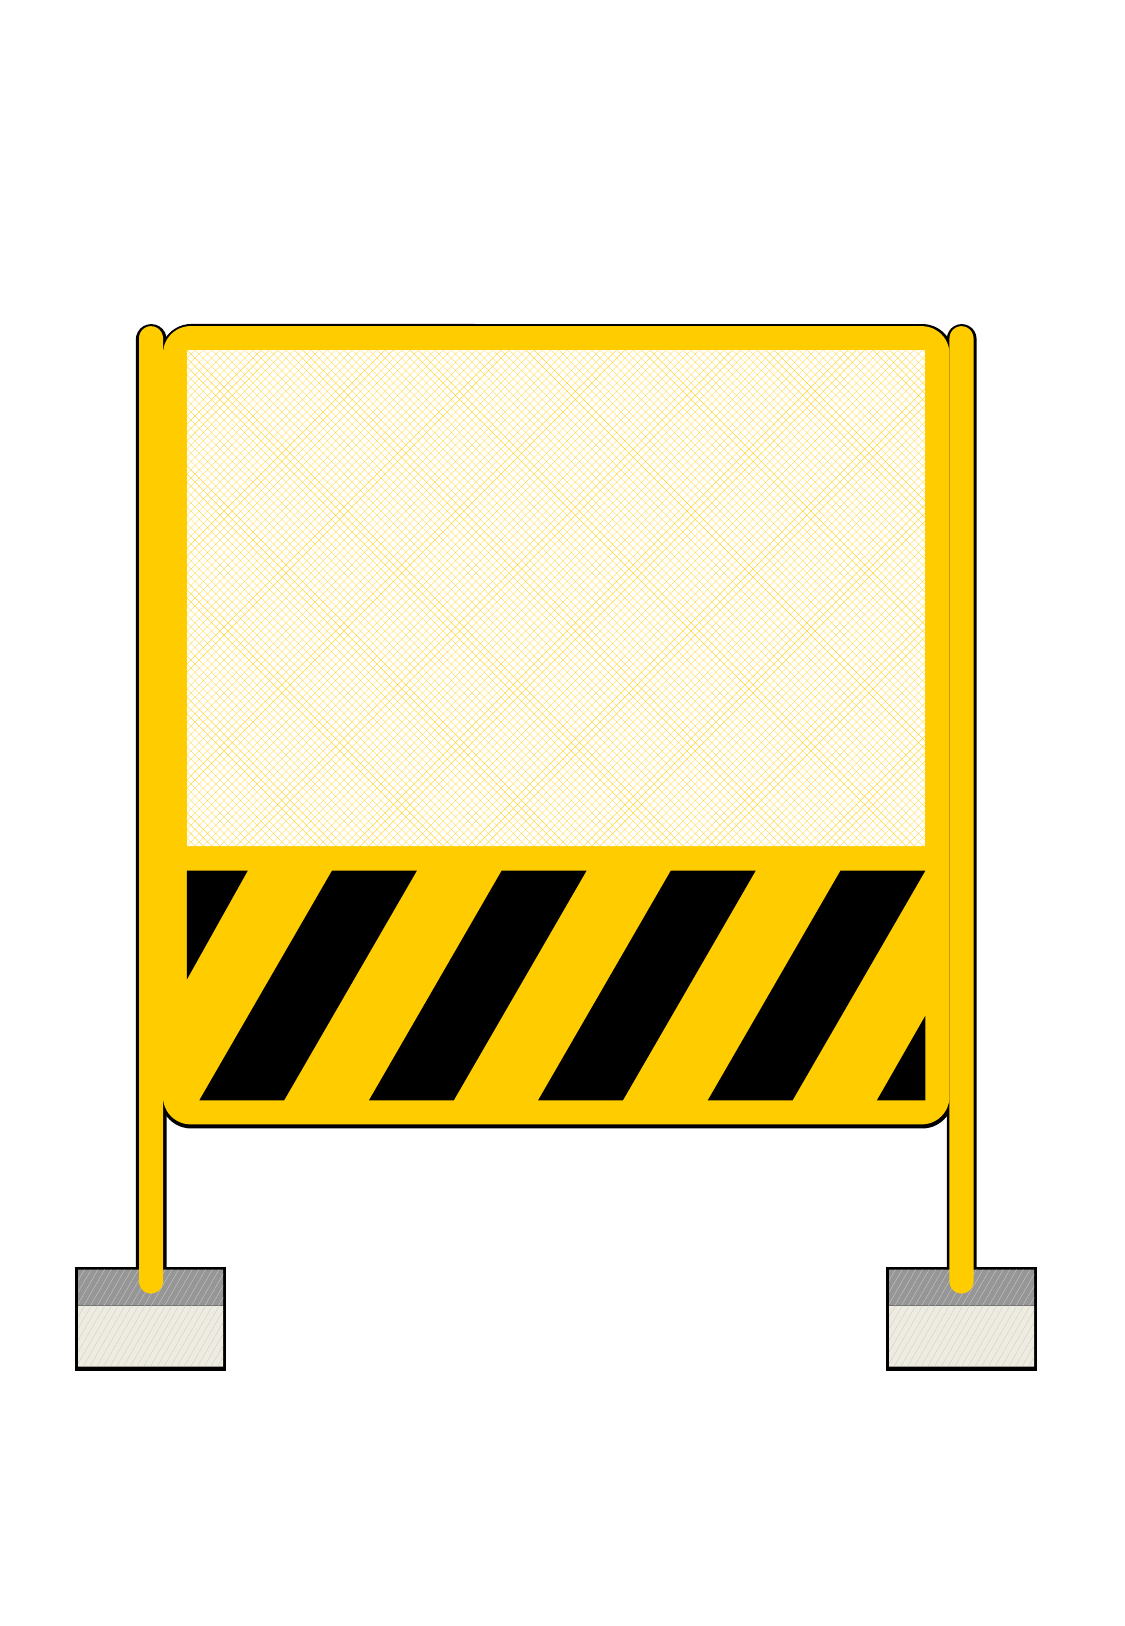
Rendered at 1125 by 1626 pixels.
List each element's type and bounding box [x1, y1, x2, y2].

text_box [77, 325, 1035, 1368]
